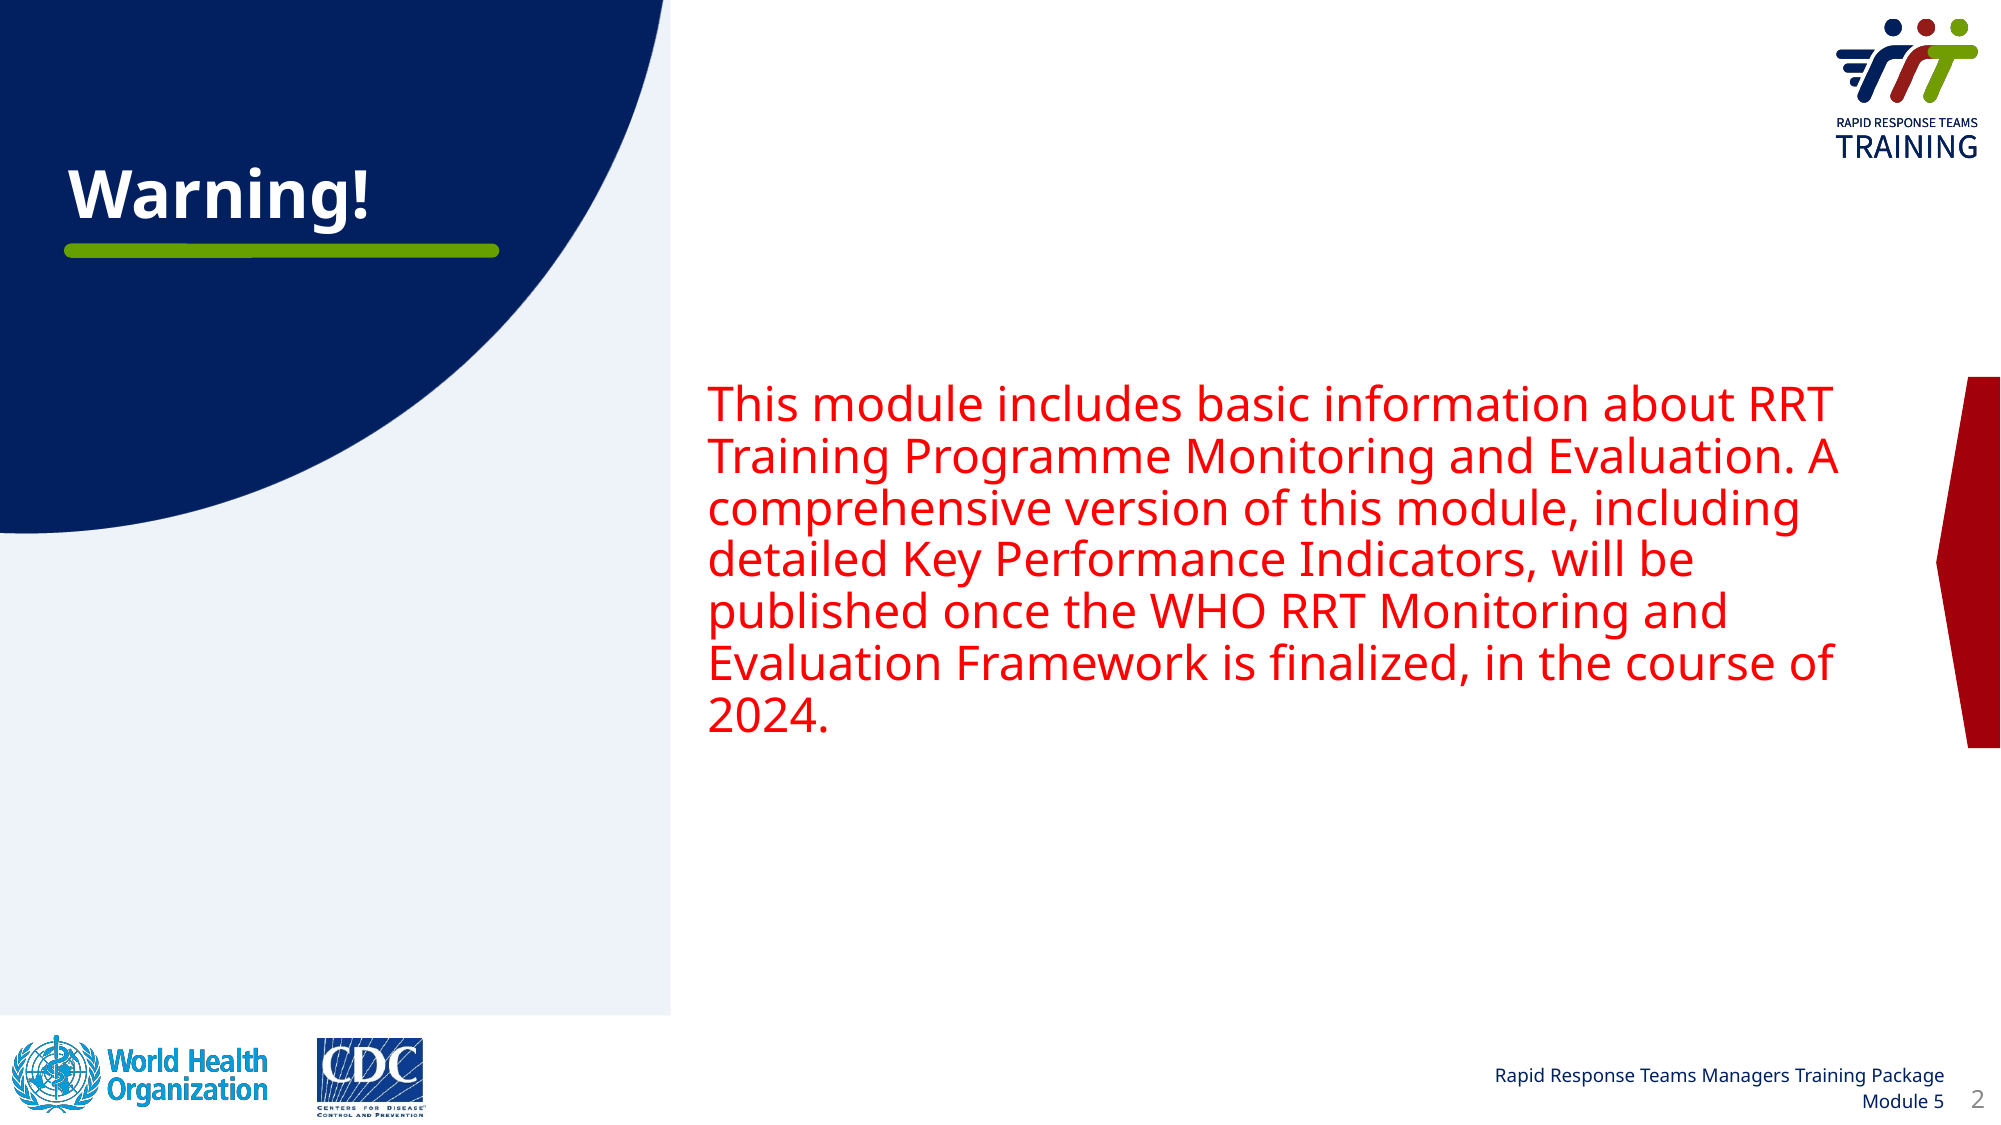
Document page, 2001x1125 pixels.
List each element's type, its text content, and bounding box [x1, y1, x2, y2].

picture [34, 1054, 43, 1078]
text_box 2 [1557, 1076, 1993, 1121]
text_box Warning! [60, 144, 609, 240]
picture [46, 1056, 54, 1062]
picture [40, 1062, 47, 1070]
picture [22, 1062, 26, 1077]
list This module includes basic information about RRT Training Programme Monitoring and Evaluation. A comprehensive version of this module, including detailed Key Performance Indicators, will be published once the WHO RRT Monitoring and Evaluation Framework is finalized, in the course of 2024. [699, 372, 1936, 753]
picture [1835, 19, 1978, 167]
picture [0, 0, 670, 538]
picture [50, 1108, 62, 1113]
picture [30, 1083, 37, 1091]
picture [12, 1083, 48, 1113]
picture [317, 1038, 426, 1117]
picture [71, 1053, 90, 1091]
picture [59, 1035, 267, 1113]
picture [24, 1054, 36, 1087]
picture [12, 1035, 54, 1068]
picture [36, 1088, 78, 1105]
